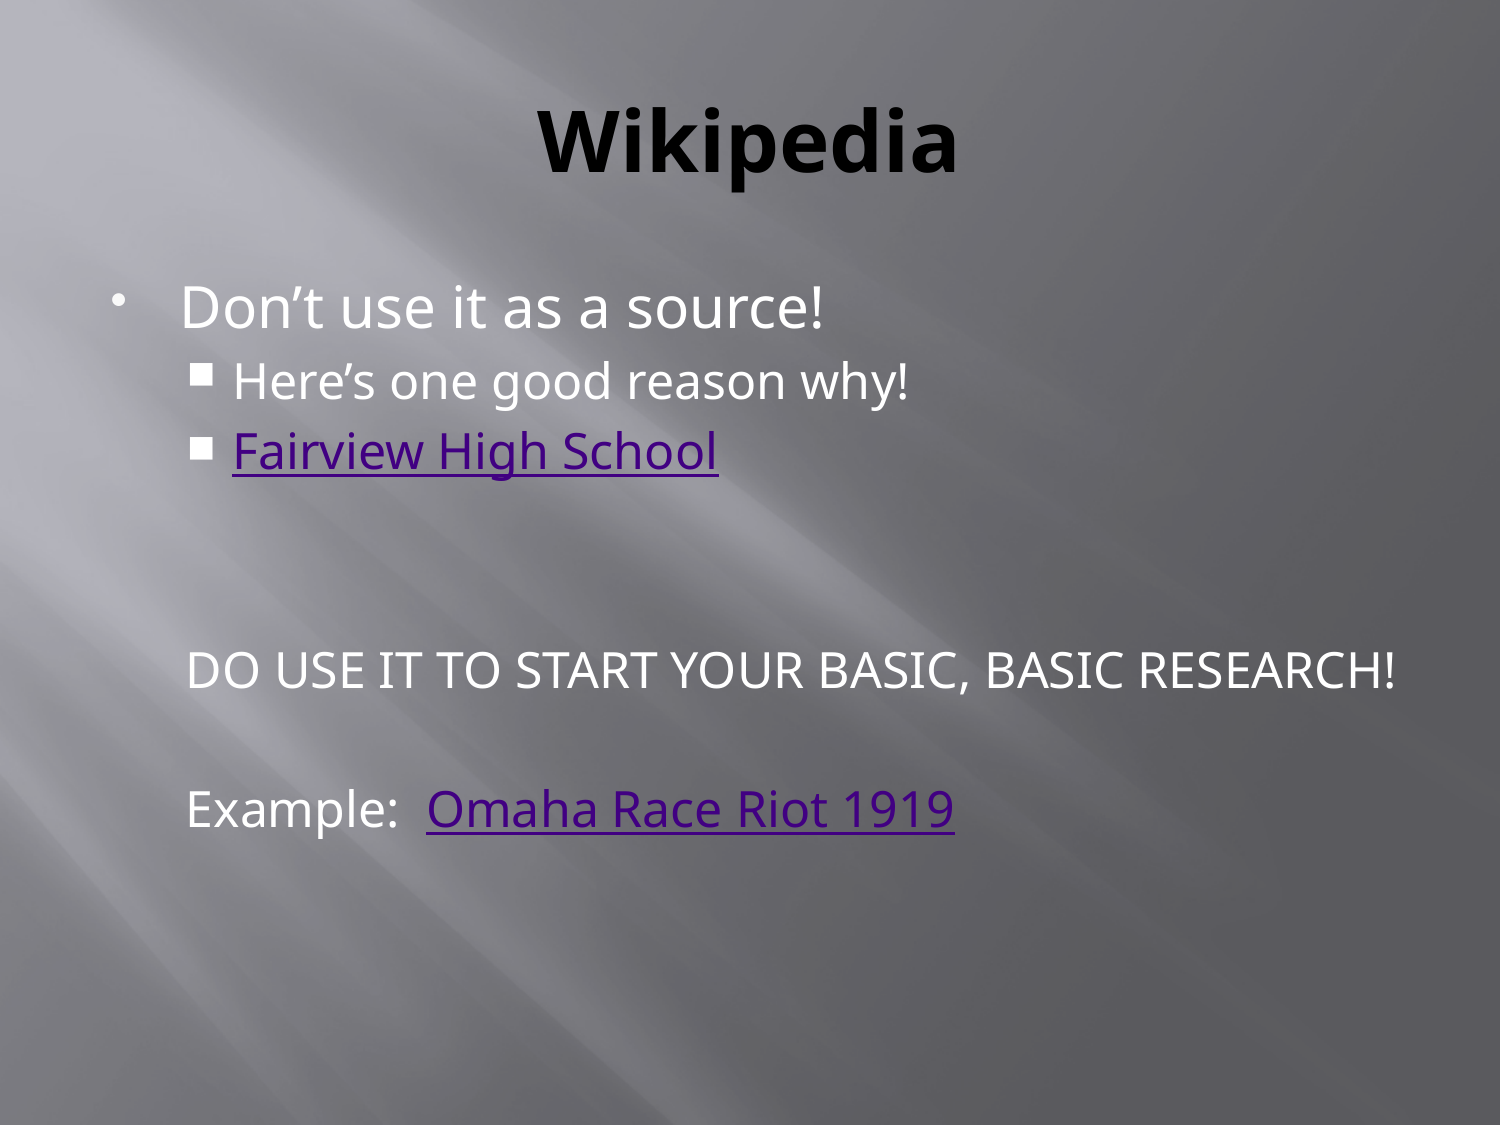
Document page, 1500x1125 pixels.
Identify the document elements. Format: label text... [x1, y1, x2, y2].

list Don’t use it as a source! Here’s one good reason why! Fairview High School DO USE IT TO START YOUR BASIC, BASIC RESEARCH! Example: Omaha Race Riot 1919 [75, 262, 1425, 1035]
title Wikipedia [75, 45, 1425, 233]
